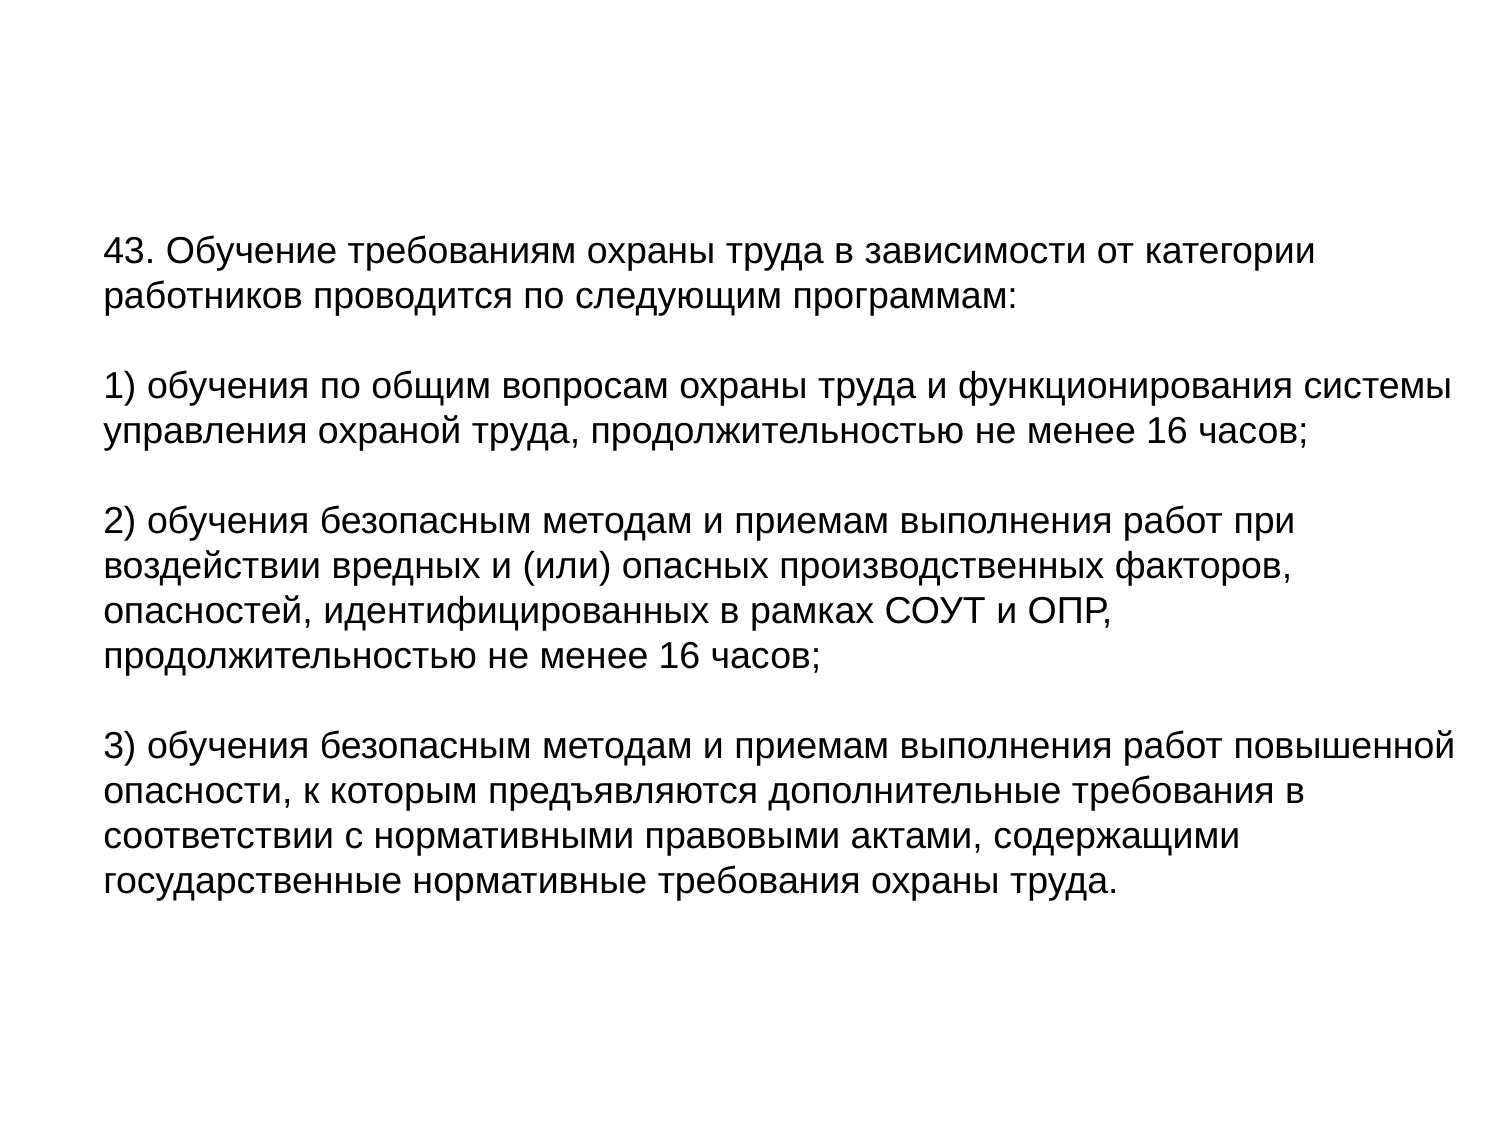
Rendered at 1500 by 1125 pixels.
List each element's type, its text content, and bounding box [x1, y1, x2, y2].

text_box 43. Обучение требованиям охраны труда в зависимости от категории работников проводится по следующим программам: 1) обучения по общим вопросам охраны труда и функционирования системы управления охраной труда, продолжительностью не менее 16 часов; 2) обучения безопасным методам и приемам выполнения работ при воздействии вредных и (или) опасных производственных факторов, опасностей, идентифицированных в рамках СОУТ и ОПР, продолжительностью не менее 16 часов; 3) обучения безопасным методам и приемам выполнения работ повышенной опасности, к которым предъявляются дополнительные требования в соответствии с нормативными правовыми актами, содержащими государственные нормативные требования охраны труда. [88, 219, 1500, 906]
